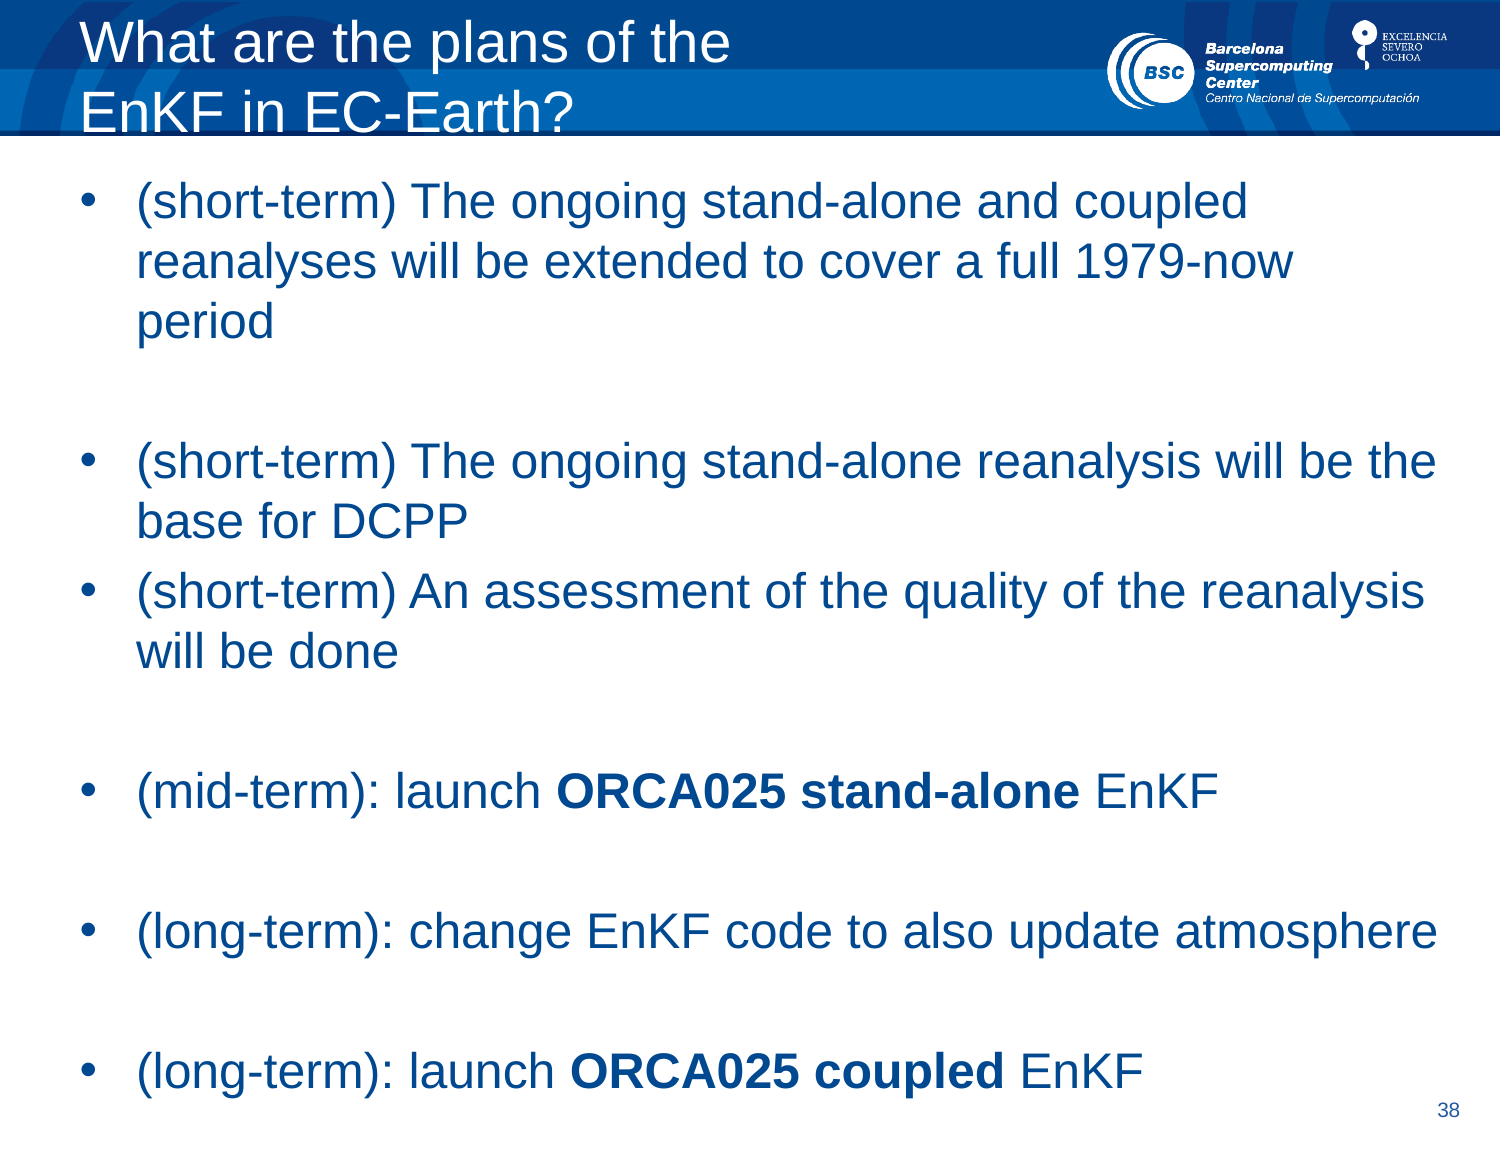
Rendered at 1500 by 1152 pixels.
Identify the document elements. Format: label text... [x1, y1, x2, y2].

picture [0, 0, 1500, 136]
title What are the plans of the EnKF in EC-Earth? [65, 0, 809, 112]
list (short-term) The ongoing stand-alone and coupled reanalyses will be extended to cover a full 1979-now period (short-term) The ongoing stand-alone reanalysis will be the base for DCPP (short-term) An assessment of the quality of the reanalysis will be done (mid-term): launch ORCA025 stand-alone EnKF (long-term): change EnKF code to also update atmosphere (long-term): launch ORCA025 coupled EnKF [64, 161, 1459, 1068]
